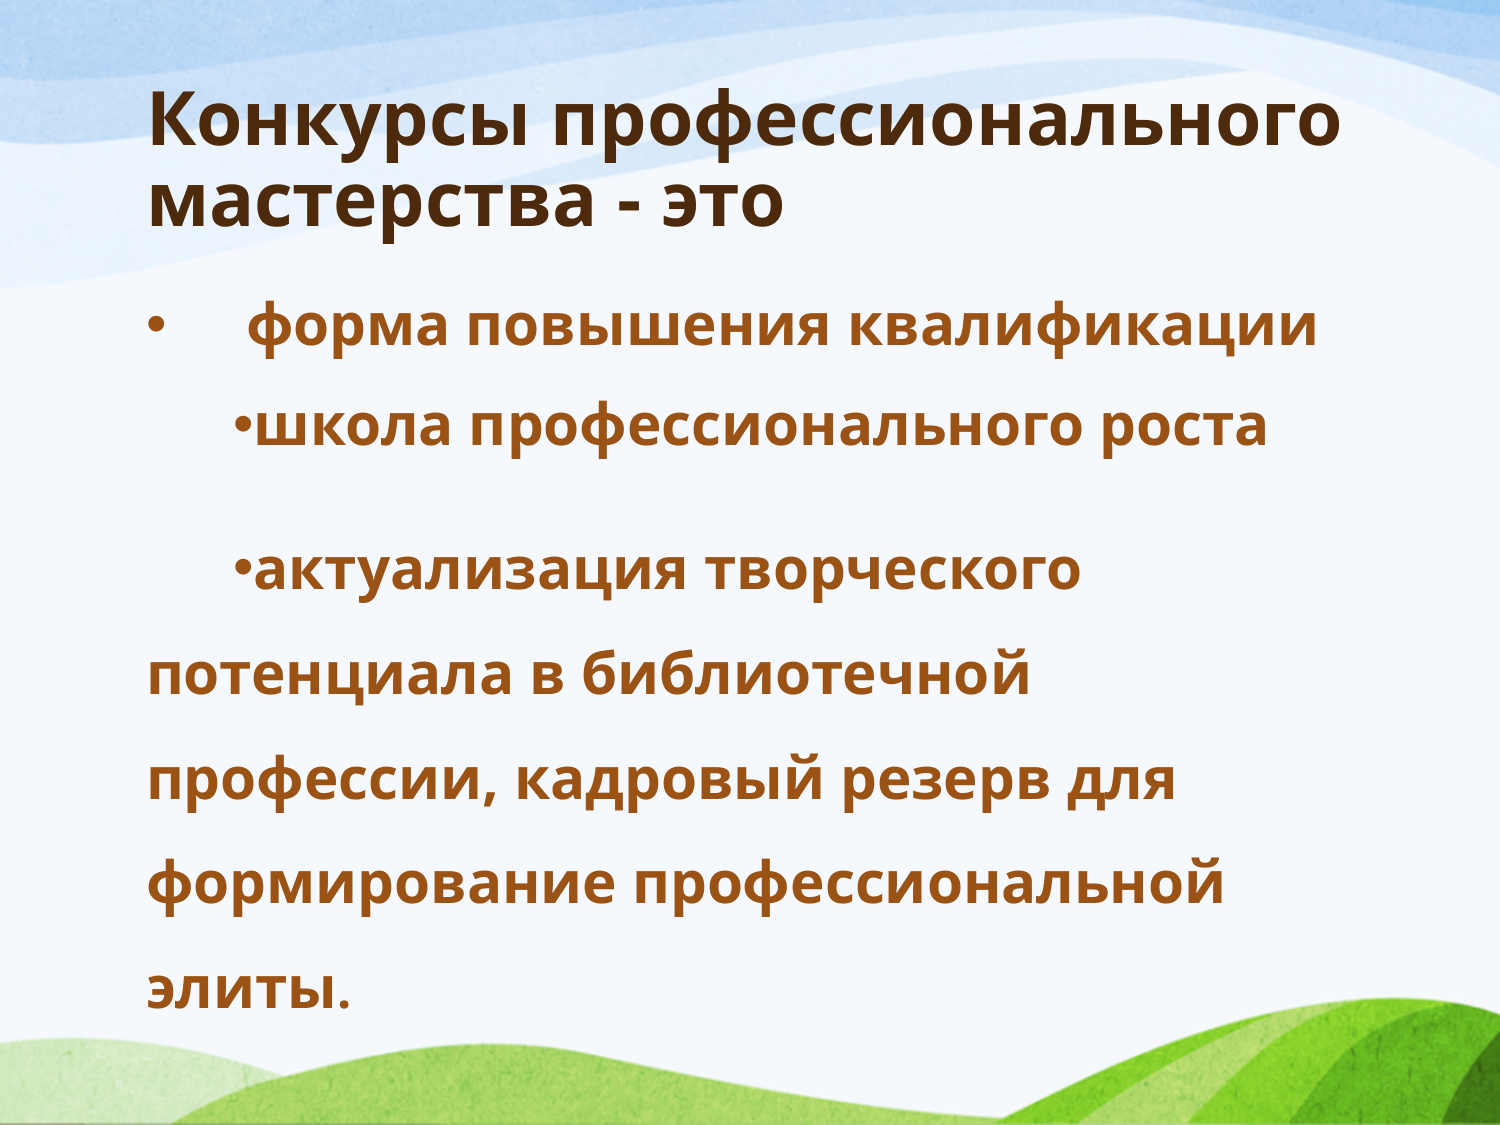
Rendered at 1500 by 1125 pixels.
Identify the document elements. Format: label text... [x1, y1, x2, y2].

picture [0, 0, 1500, 1125]
title Конкурсы профессионального мастерства - это [131, 50, 1369, 250]
list форма повышения квалификации школа профессионального роста актуализация творческого потенциала в библиотечной профессии, кадровый резерв для формирование профессиональной элиты. [131, 287, 1369, 982]
